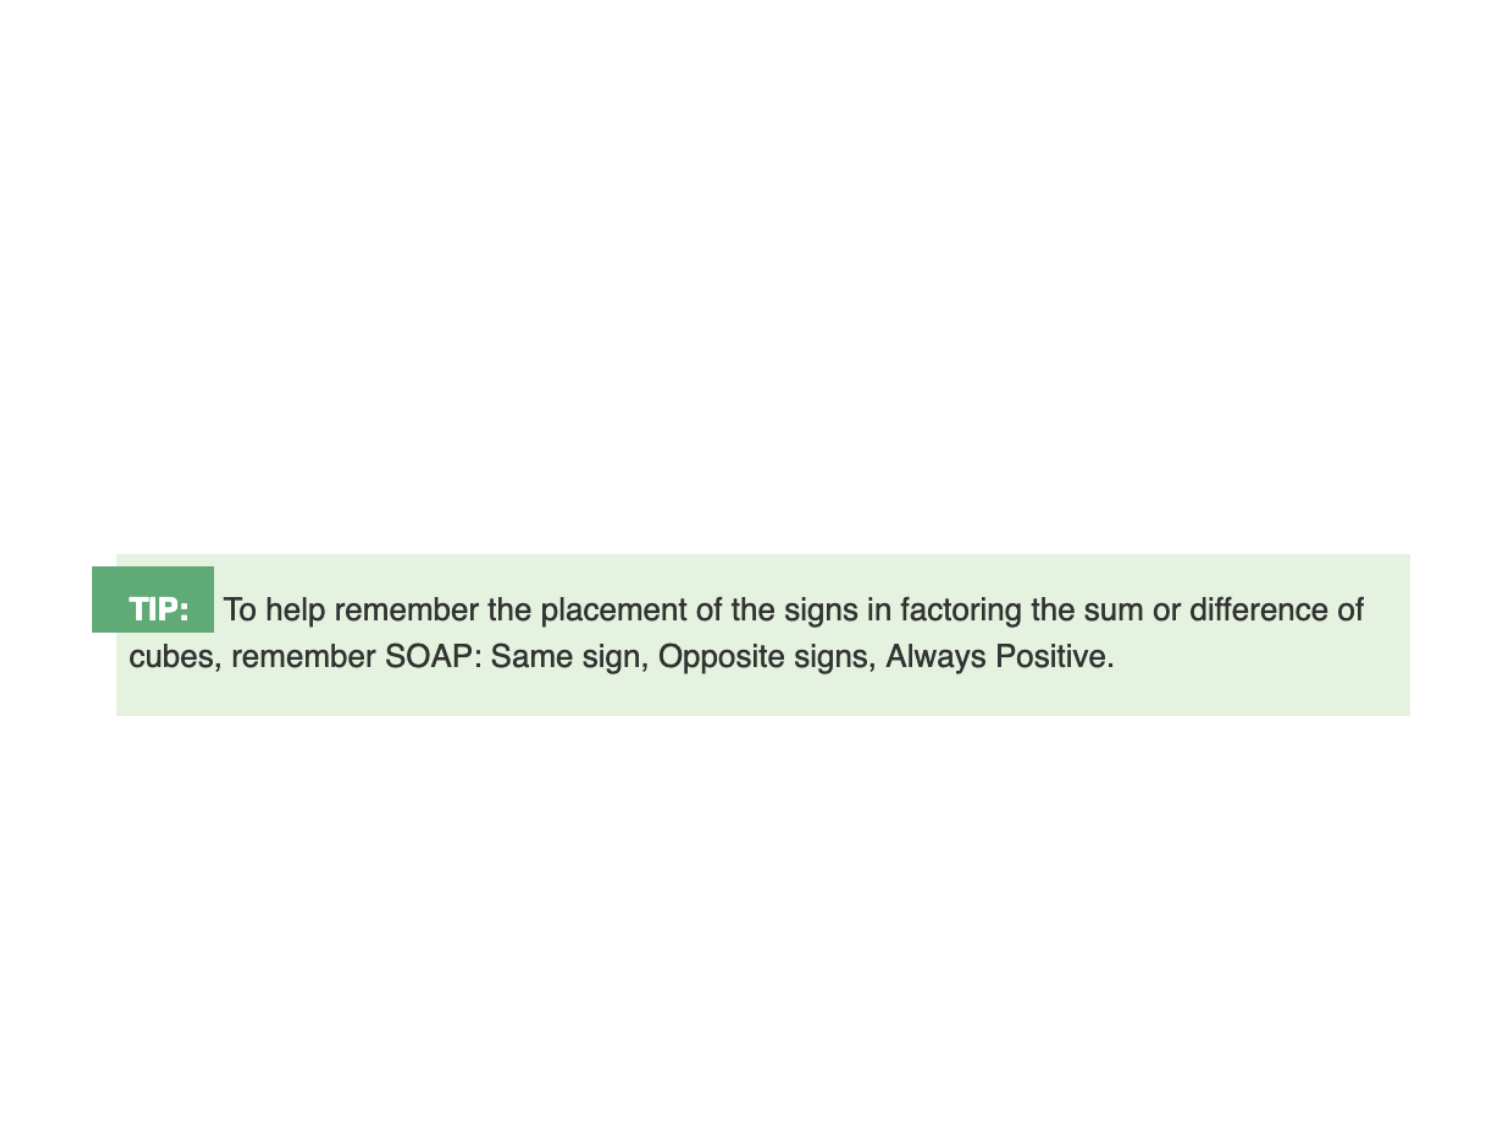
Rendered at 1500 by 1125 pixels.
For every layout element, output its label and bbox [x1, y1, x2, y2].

list [74, 262, 1426, 1006]
